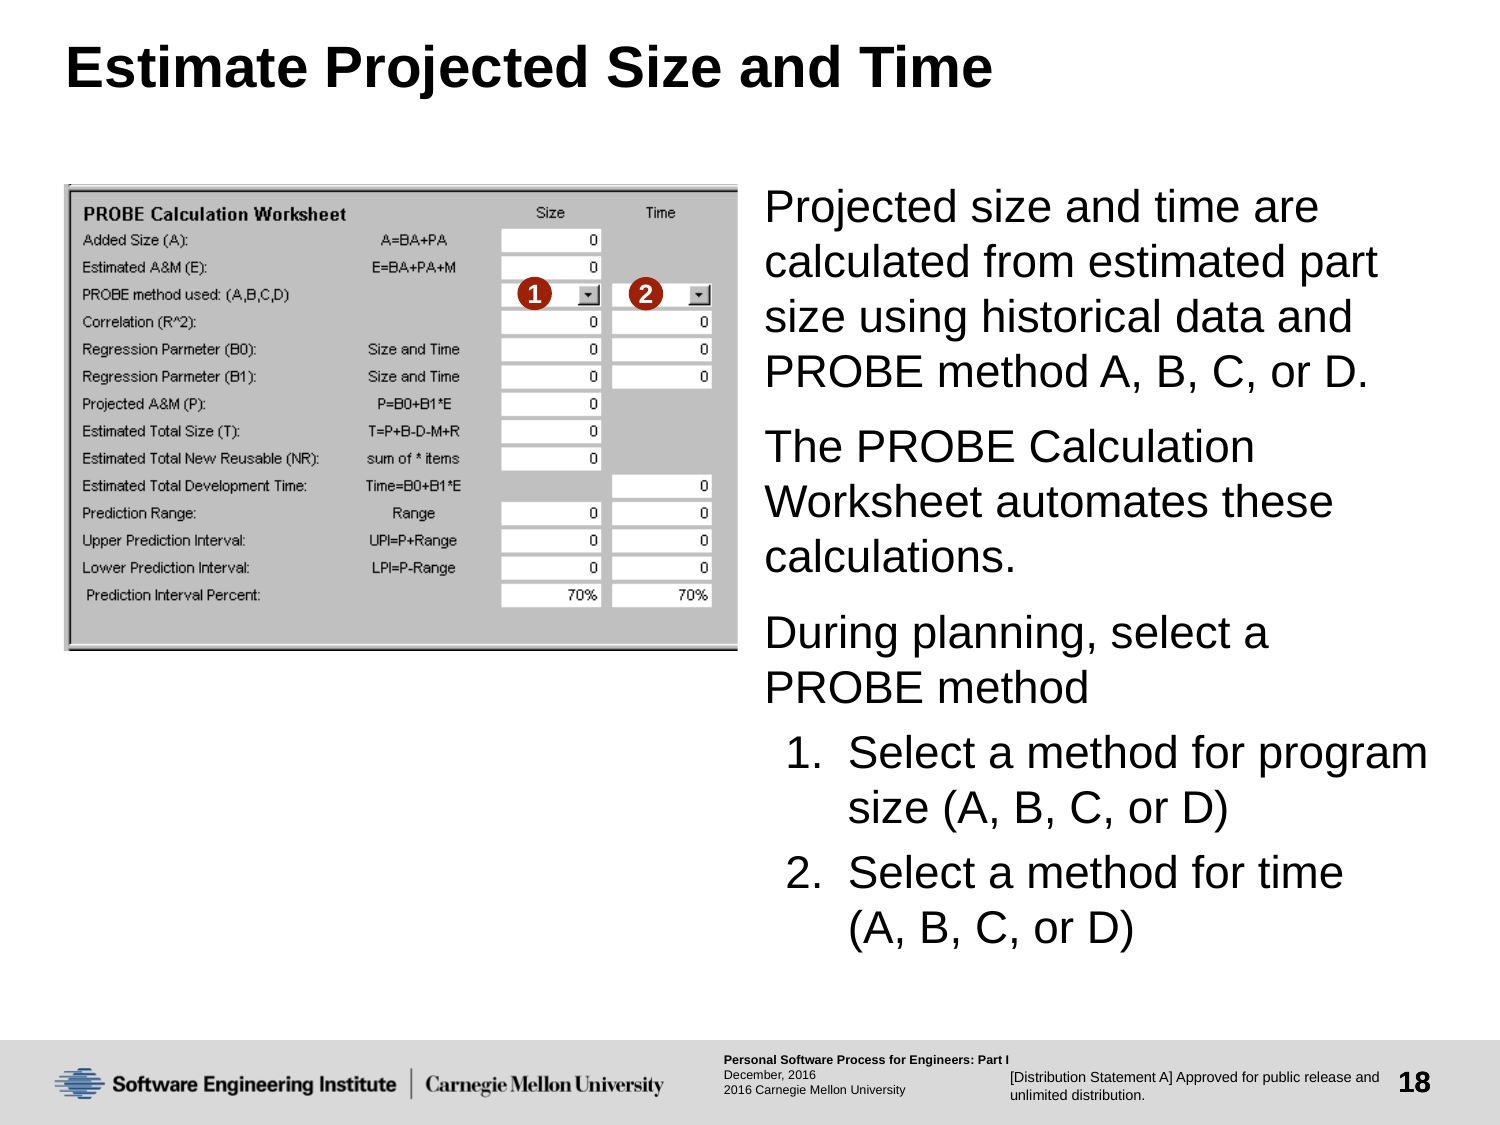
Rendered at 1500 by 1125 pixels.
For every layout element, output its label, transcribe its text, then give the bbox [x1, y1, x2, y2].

picture [46, 1061, 673, 1104]
picture [63, 184, 738, 651]
text_box [162, 770, 1399, 1059]
title Estimate Projected Size and Time [65, 37, 1313, 148]
list Projected size and time are calculated from estimated part size using historical data and PROBE method A, B, C, or D. The PROBE Calculation Worksheet automates these calculations. During planning, select a PROBE method Select a method for program size (A, B, C, or D) Select a method for time (A, B, C, or D) [764, 176, 1432, 1023]
